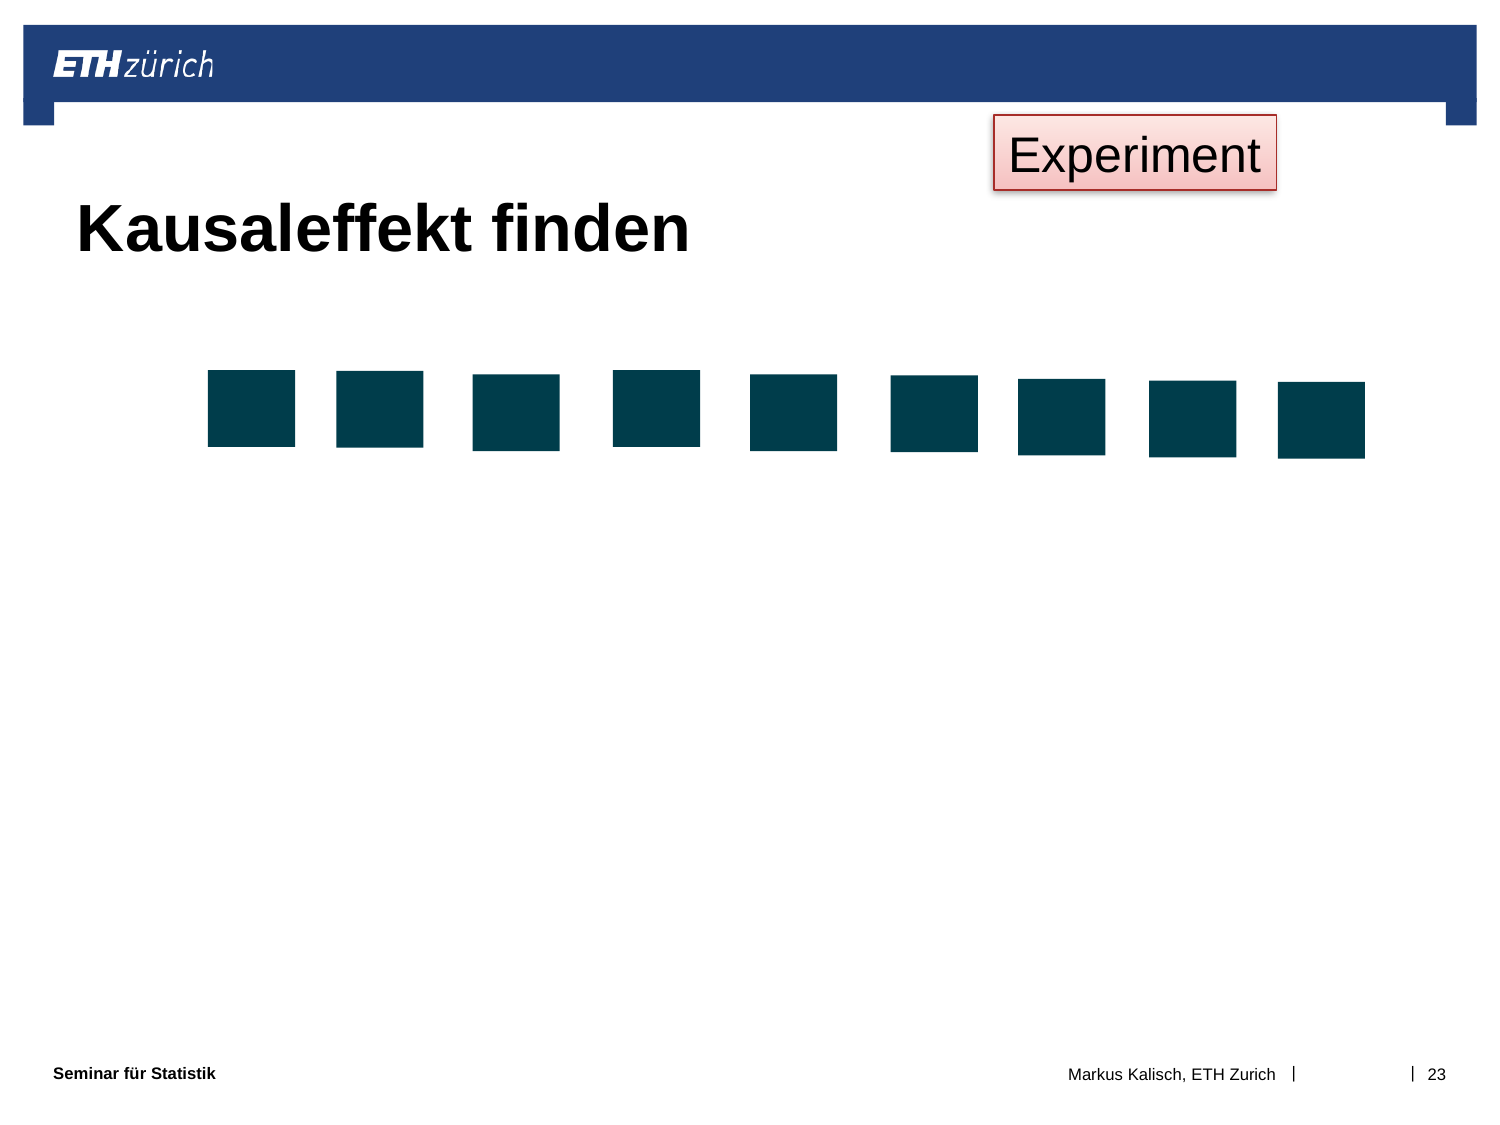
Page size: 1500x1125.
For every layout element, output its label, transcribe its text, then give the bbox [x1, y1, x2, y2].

text_box Experiment [993, 114, 1277, 191]
title Kausaleffekt finden [53, 100, 1447, 1022]
text_box [1149, 380, 1237, 458]
footer Markus Kalisch, ETH Zurich [750, 1034, 1277, 1112]
text_box [750, 374, 838, 452]
slide_number 23 [1415, 1034, 1459, 1112]
text_box [1018, 378, 1106, 456]
text_box [207, 370, 296, 447]
text_box [336, 370, 424, 448]
text_box [472, 374, 560, 452]
text_box [612, 370, 701, 447]
text_box [1277, 381, 1365, 459]
text_box [890, 375, 978, 453]
